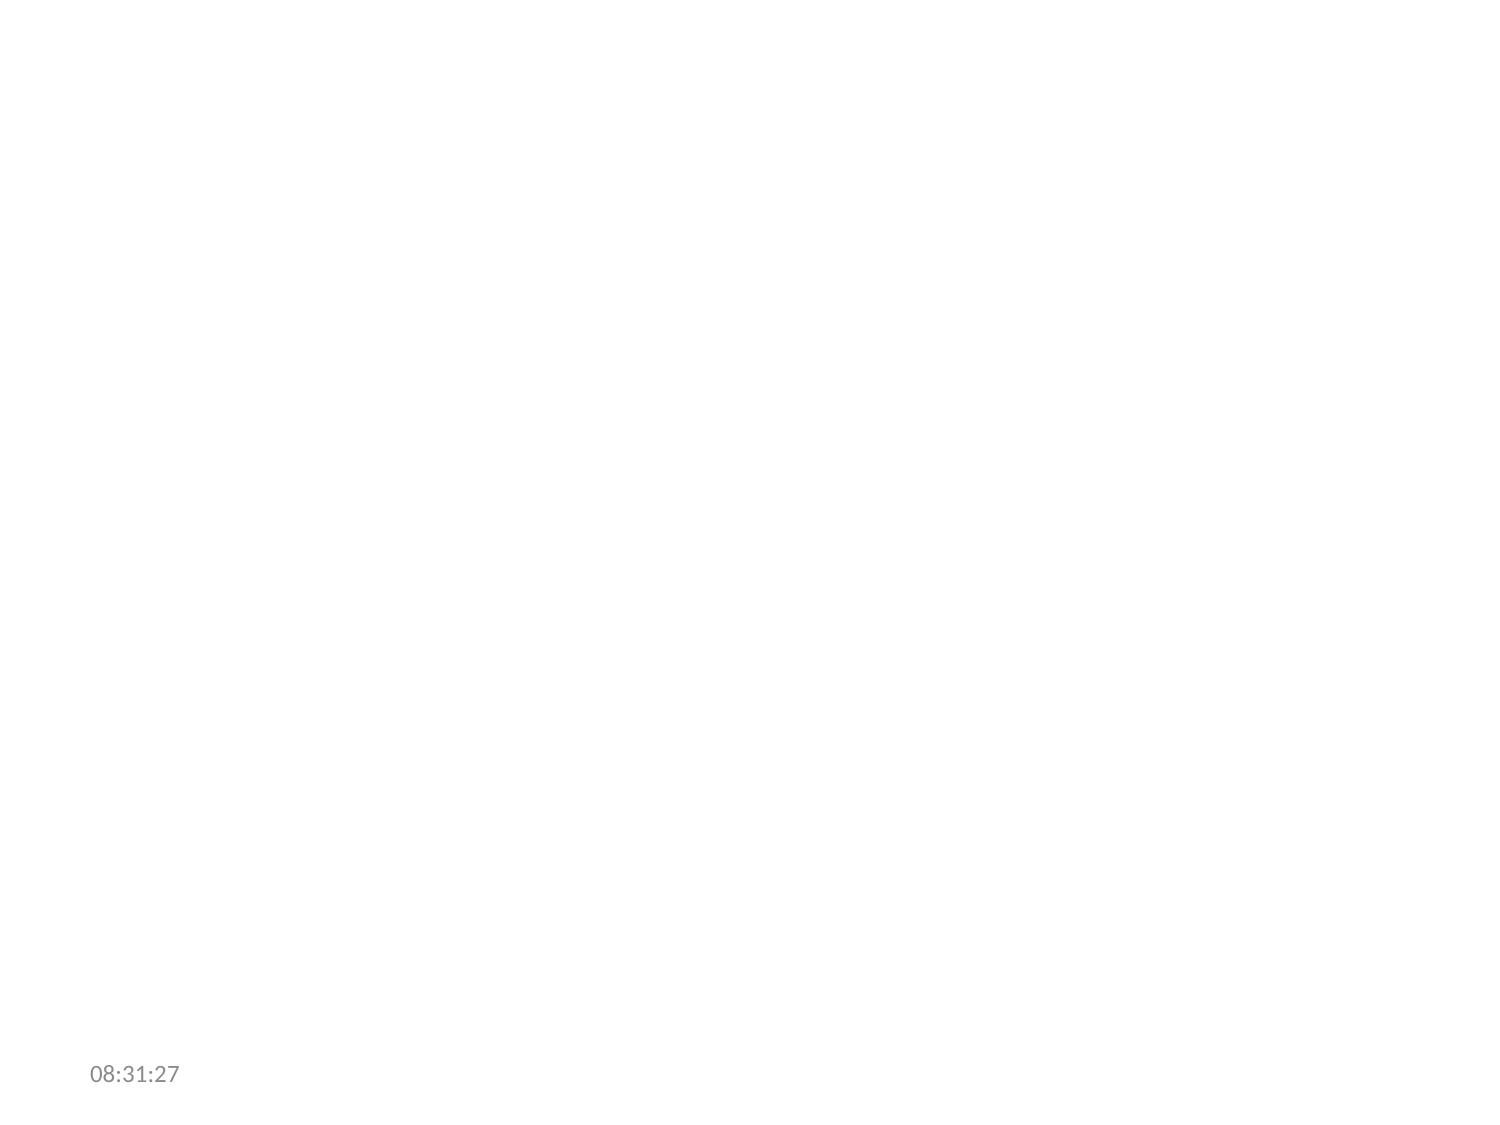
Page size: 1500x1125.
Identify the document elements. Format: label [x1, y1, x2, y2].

slide_number [75, 1042, 425, 1103]
